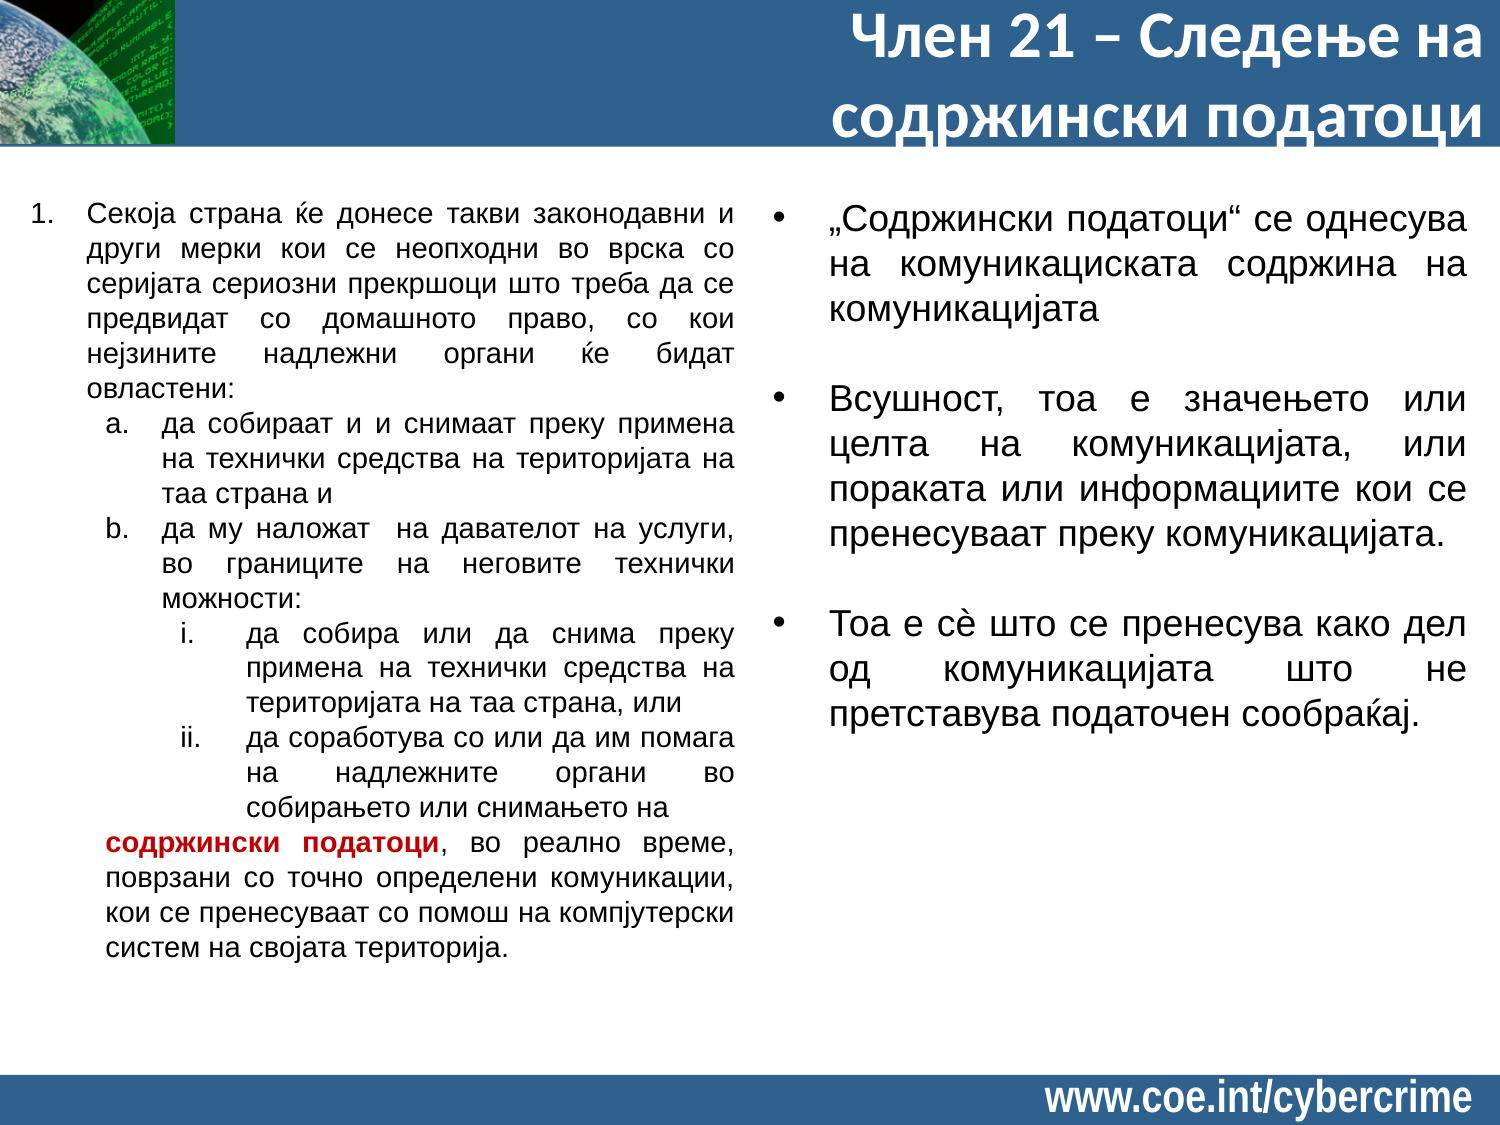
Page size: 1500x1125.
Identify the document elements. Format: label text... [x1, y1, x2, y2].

picture [0, 0, 175, 144]
text_box Секоја страна ќе донесе такви законодавни и други мерки кои се неопходни во врска со серијата сериозни прекршоци што треба да се предвидат со домашното право, со кои нејзините надлежни органи ќе бидат овластени: да собираат и и снимаат преку примена на технички средства на територијата на таа страна и да му наложат на давателот на услуги, во границите на неговите технички можности: да собира или да снима преку примена на технички средства на територијата на таа страна, или да соработува со или да им помага на надлежните органи во собирањето или снимањето на содржински податоци, во реално време, поврзани со точно определени комуникации, кои се пренесуваат со помош на компјутерски систем на својата територија. [15, 186, 750, 971]
text_box „Содржински податоци“ се однесува на комуникациската содржина на комуникацијата Всушност, тоа е значењето или целта на комуникацијата, или пораката или информациите кои се пренесуваат преку комуникацијата. Тоа е сѐ што се пренесува како дел од комуникацијата што не претставува податочен сообраќај. [757, 186, 1483, 742]
text_box [0, 1073, 1030, 1125]
text_box Член 21 – Следење на содржински податоци [177, 0, 1500, 149]
text_box www.coe.int/cybercrime [1030, 1059, 1500, 1125]
